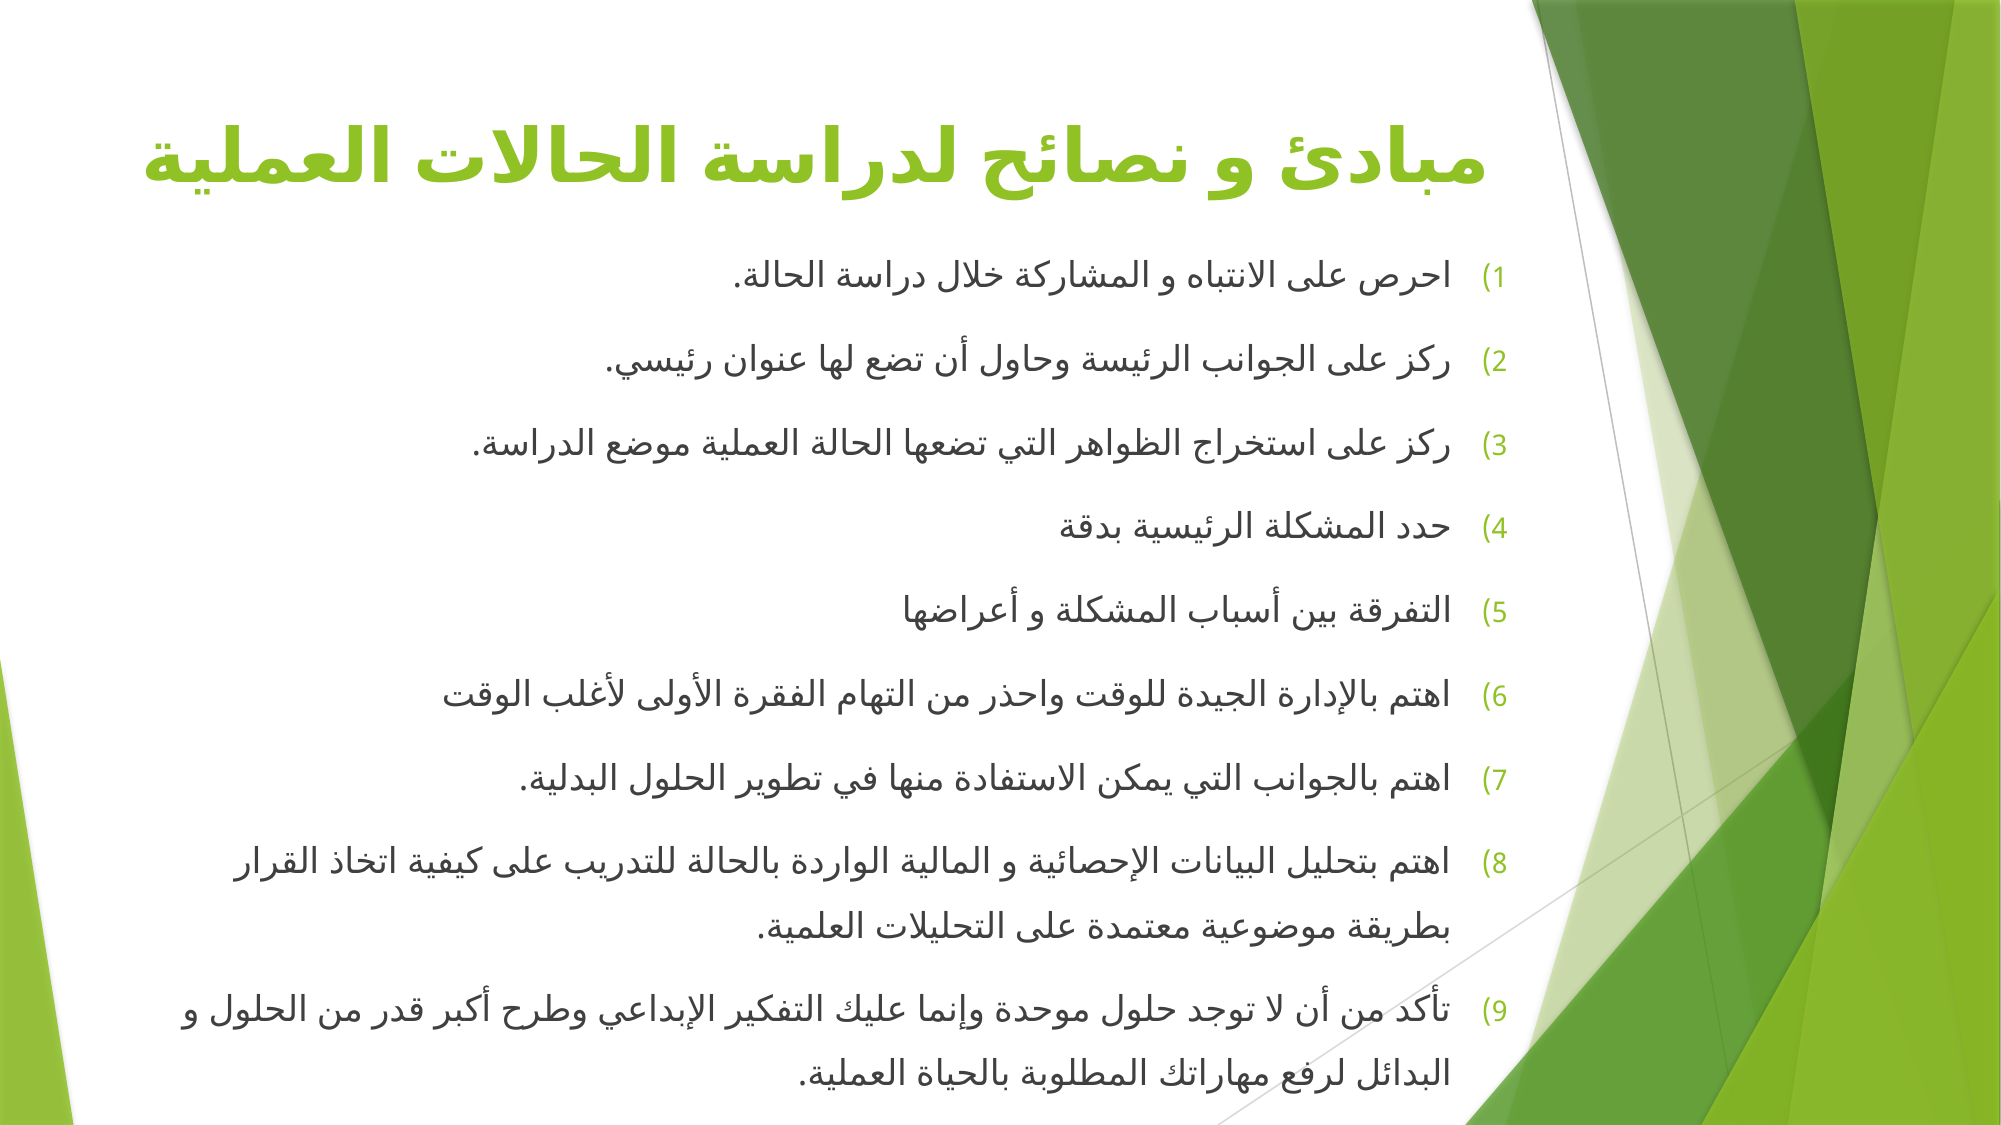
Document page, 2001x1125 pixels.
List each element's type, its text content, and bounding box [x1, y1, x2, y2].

list احرص على الانتباه و المشاركة خلال دراسة الحالة. ركز على الجوانب الرئيسة وحاول أن تضع لها عنوان رئيسي. ركز على استخراج الظواهر التي تضعها الحالة العملية موضع الدراسة. حدد المشكلة الرئيسية بدقة التفرقة بين أسباب المشكلة و أعراضها اهتم بالإدارة الجيدة للوقت واحذر من التهام الفقرة الأولى لأغلب الوقت اهتم بالجوانب التي يمكن الاستفادة منها في تطوير الحلول البدلية. اهتم بتحليل البيانات الإحصائية و المالية الواردة بالحالة للتدريب على كيفية اتخاذ القرار بطريقة موضوعية معتمدة على التحليلات العلمية. تأكد من أن لا توجد حلول موحدة وإنما عليك التفكير الإبداعي وطرح أكبر قدر من الحلول و البدائل لرفع مهاراتك المطلوبة بالحياة العملية. [111, 222, 1522, 1107]
title مبادئ و نصائح لدراسة الحالات العملية [111, 99, 1522, 222]
